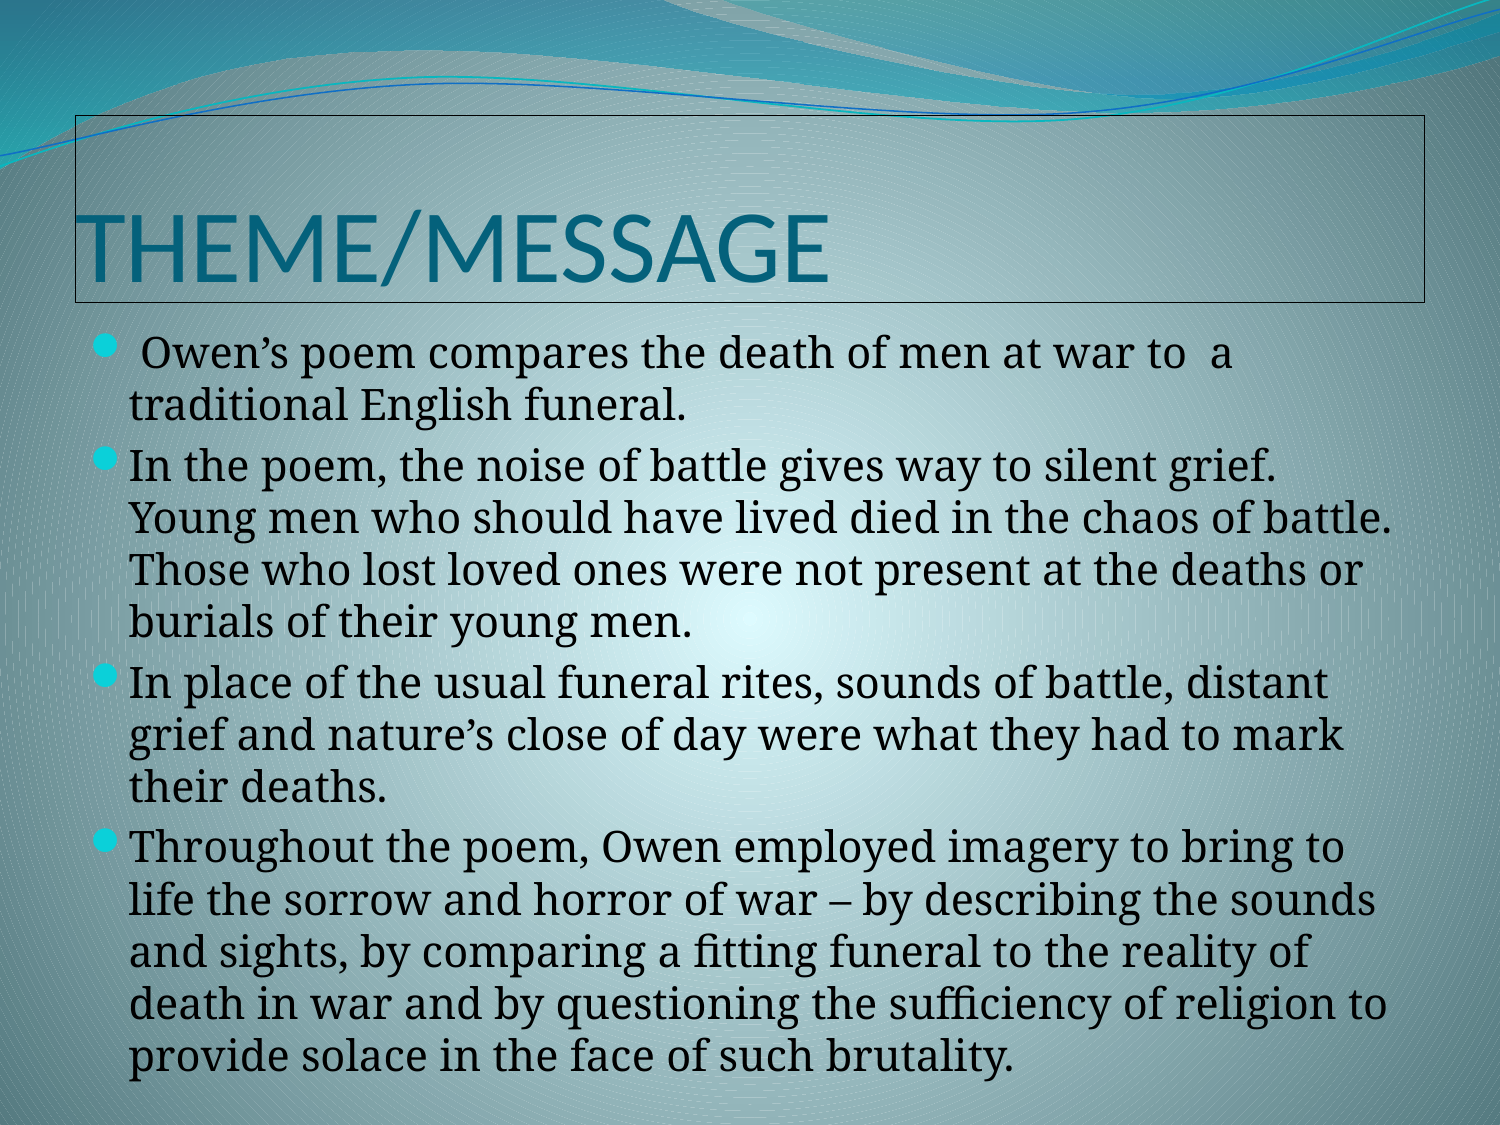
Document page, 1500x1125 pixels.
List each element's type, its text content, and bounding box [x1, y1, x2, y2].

list Owen’s poem compares the death of men at war to a traditional English funeral. In the poem, the noise of battle gives way to silent grief. Young men who should have lived died in the chaos of battle. Those who lost loved ones were not present at the deaths or burials of their young men. In place of the usual funeral rites, sounds of battle, distant grief and nature’s close of day were what they had to mark their deaths. Throughout the poem, Owen employed imagery to bring to life the sorrow and horror of war – by describing the sounds and sights, by comparing a fitting funeral to the reality of death in war and by questioning the sufficiency of religion to provide solace in the face of such brutality. [75, 317, 1425, 1094]
title THEME/MESSAGE [75, 115, 1425, 303]
